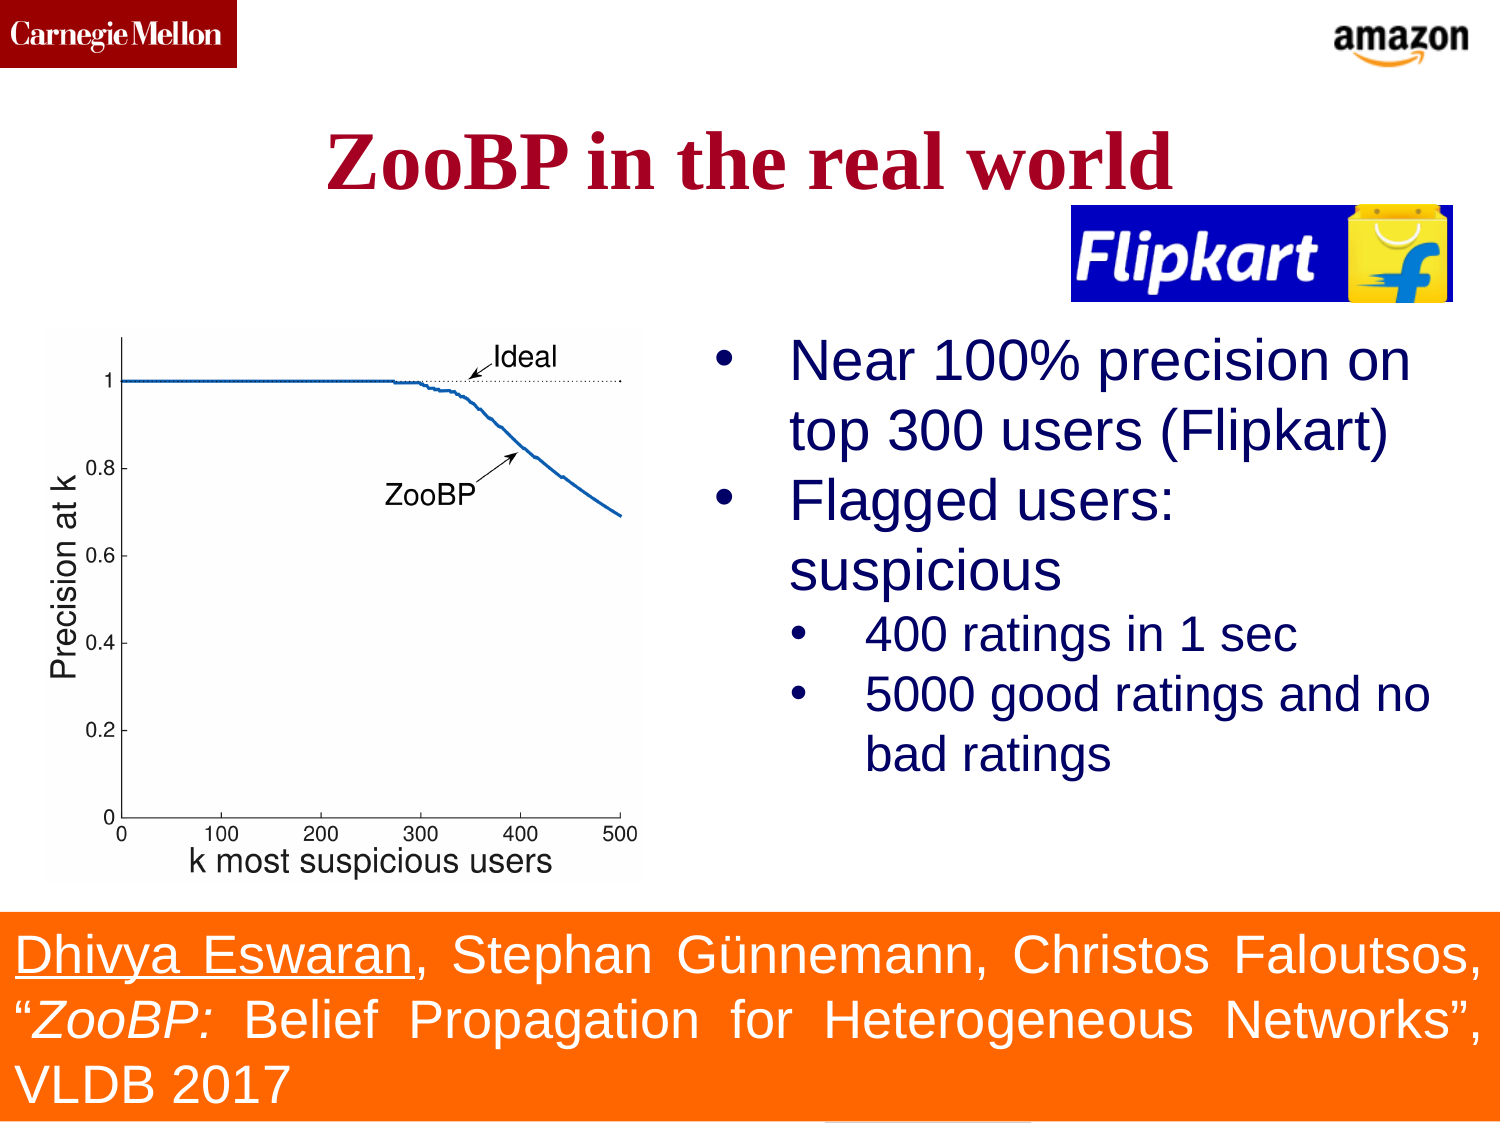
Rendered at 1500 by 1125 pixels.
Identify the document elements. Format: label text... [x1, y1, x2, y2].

picture [43, 326, 642, 884]
picture [1322, 4, 1484, 88]
picture [1070, 204, 1454, 303]
text_box Dhivya Eswaran, Stephan Günnemann, Christos Faloutsos, “ZooBP: Belief Propagation for Heterogeneous Networks”, VLDB 2017 [0, 911, 1500, 1122]
title ZooBP in the real world [112, 99, 1388, 213]
text_box Near 100% precision on top 300 users (Flipkart) Flagged users: suspicious 400 ratings in 1 sec 5000 good ratings and no bad ratings [699, 314, 1462, 790]
picture [0, 0, 237, 68]
